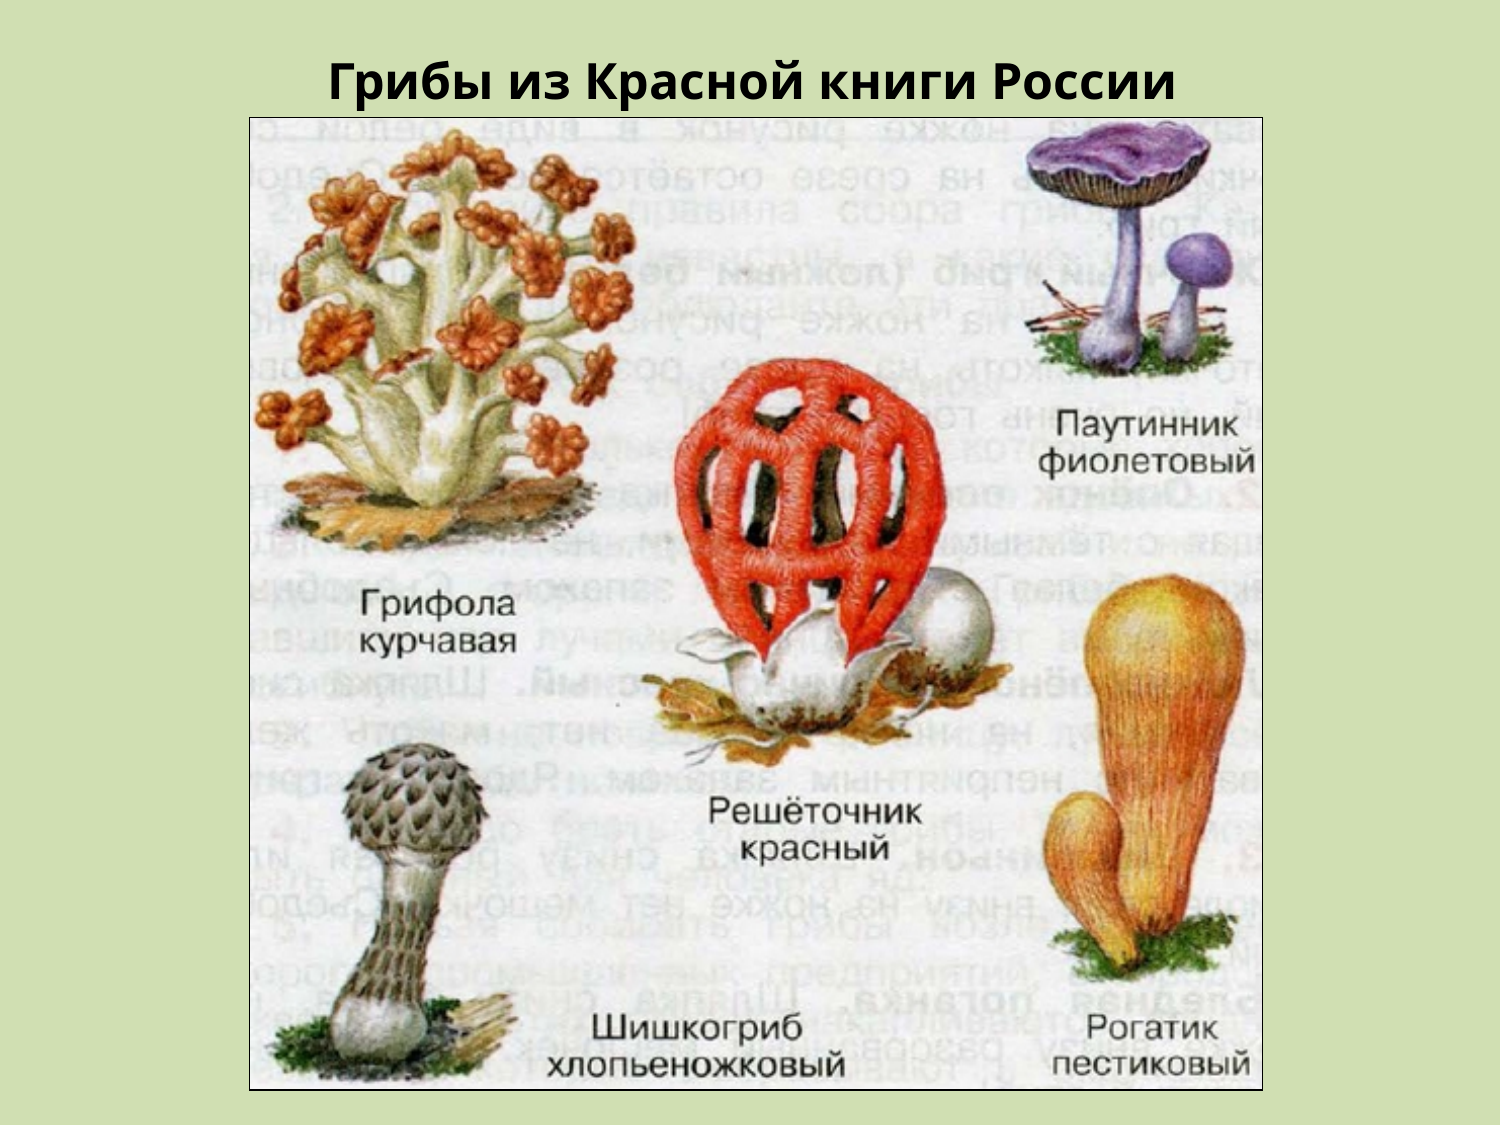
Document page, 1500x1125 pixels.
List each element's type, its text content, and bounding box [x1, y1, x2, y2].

picture [249, 118, 1262, 1090]
text_box Грибы из Красной книги России [312, 42, 1199, 116]
